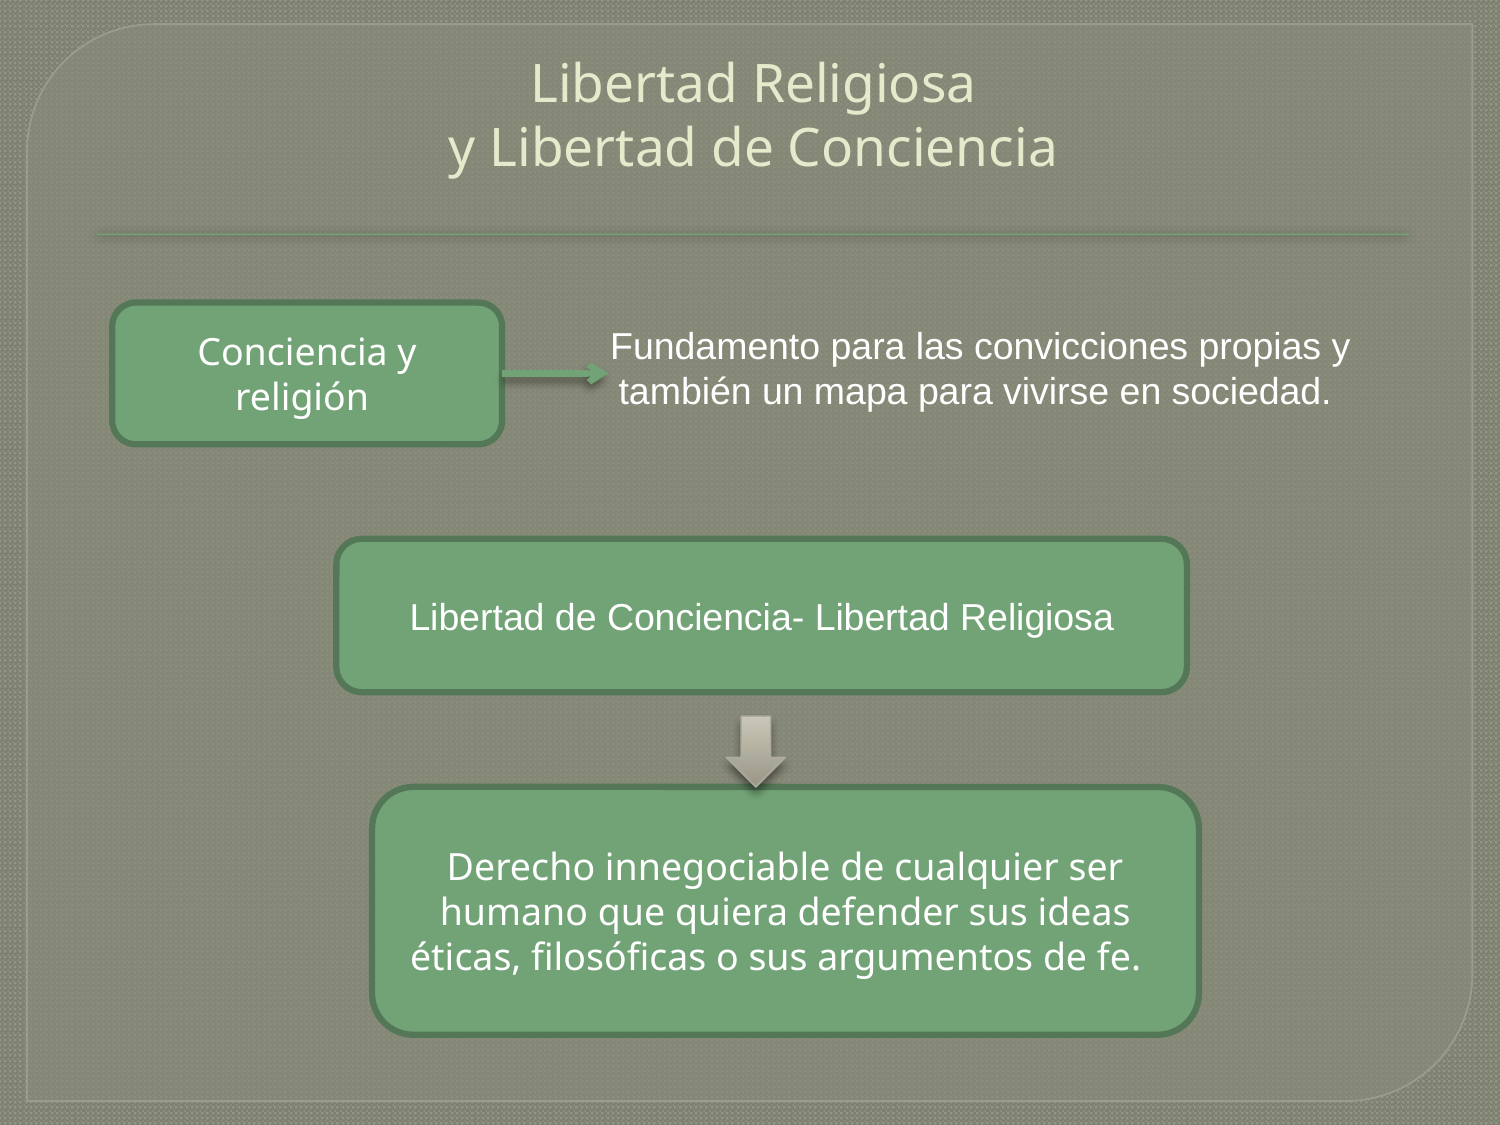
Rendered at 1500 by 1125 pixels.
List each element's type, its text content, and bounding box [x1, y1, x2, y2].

text_box Fundamento para las convicciones propias y también un mapa para vivirse en sociedad. [549, 314, 1412, 419]
title Libertad Religiosa y Libertad de Conciencia [75, 41, 1425, 185]
text_box [725, 715, 787, 788]
text_box Libertad de Conciencia- Libertad Religiosa [333, 535, 1191, 696]
text_box Conciencia y religión [109, 299, 506, 448]
text_box Derecho innegociable de cualquier ser humano que quiera defender sus ideas éticas, filosóficas o sus argumentos de fe. [368, 783, 1203, 1038]
